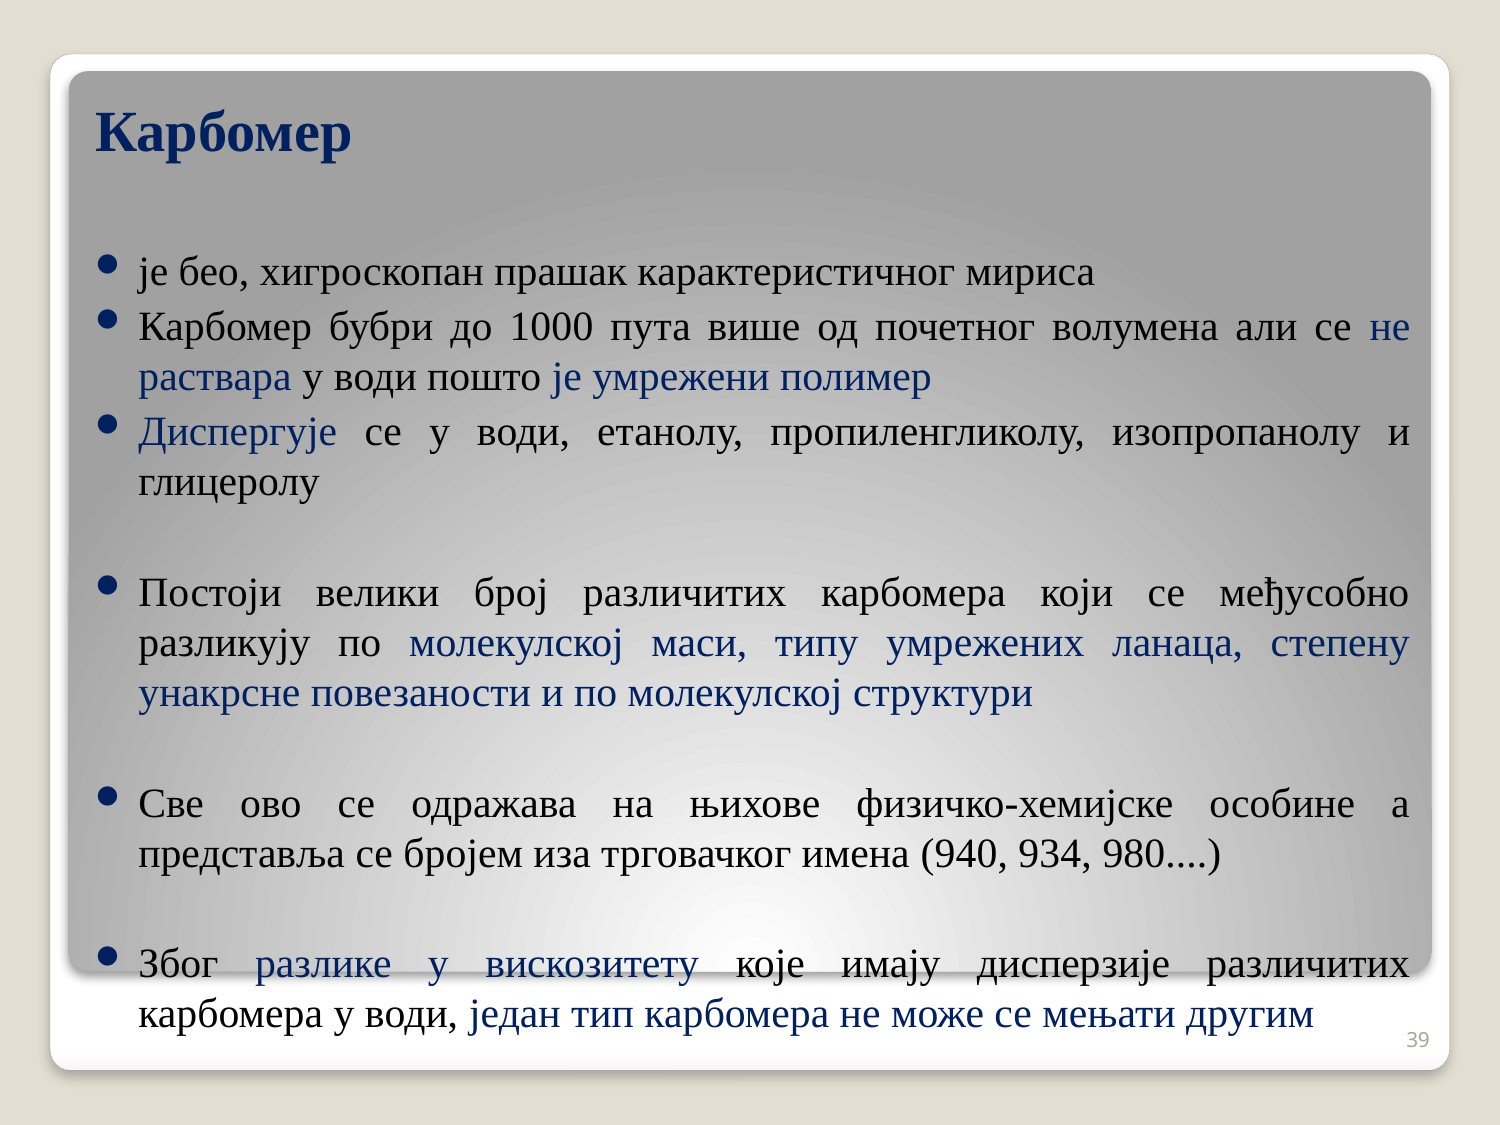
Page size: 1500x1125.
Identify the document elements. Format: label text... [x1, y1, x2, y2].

slide_number 39 [1369, 1002, 1445, 1063]
list Карбомер је бео, хигроскопан прашак карактеристичног мириса Карбомер бубри до 1000 пута више од почетног волумена али се не раствара у води пошто је умрежени полимер Диспергује се у води, етанолу, пропиленгликолу, изопропанолу и глицеролу Постоји велики број различитих карбомера који се међусобно разликују по молекулској маси, типу умрежених ланаца, степену унакрсне повезаности и по молекулској структури Све ово се одражава на њихове физичко-хемијске особине а представља се бројем иза трговачког имена (940, 934, 980....) Због разлике у вискозитету које имају дисперзије различитих карбомера у води, један тип карбомера не може се мењати другим [64, 78, 1425, 1071]
